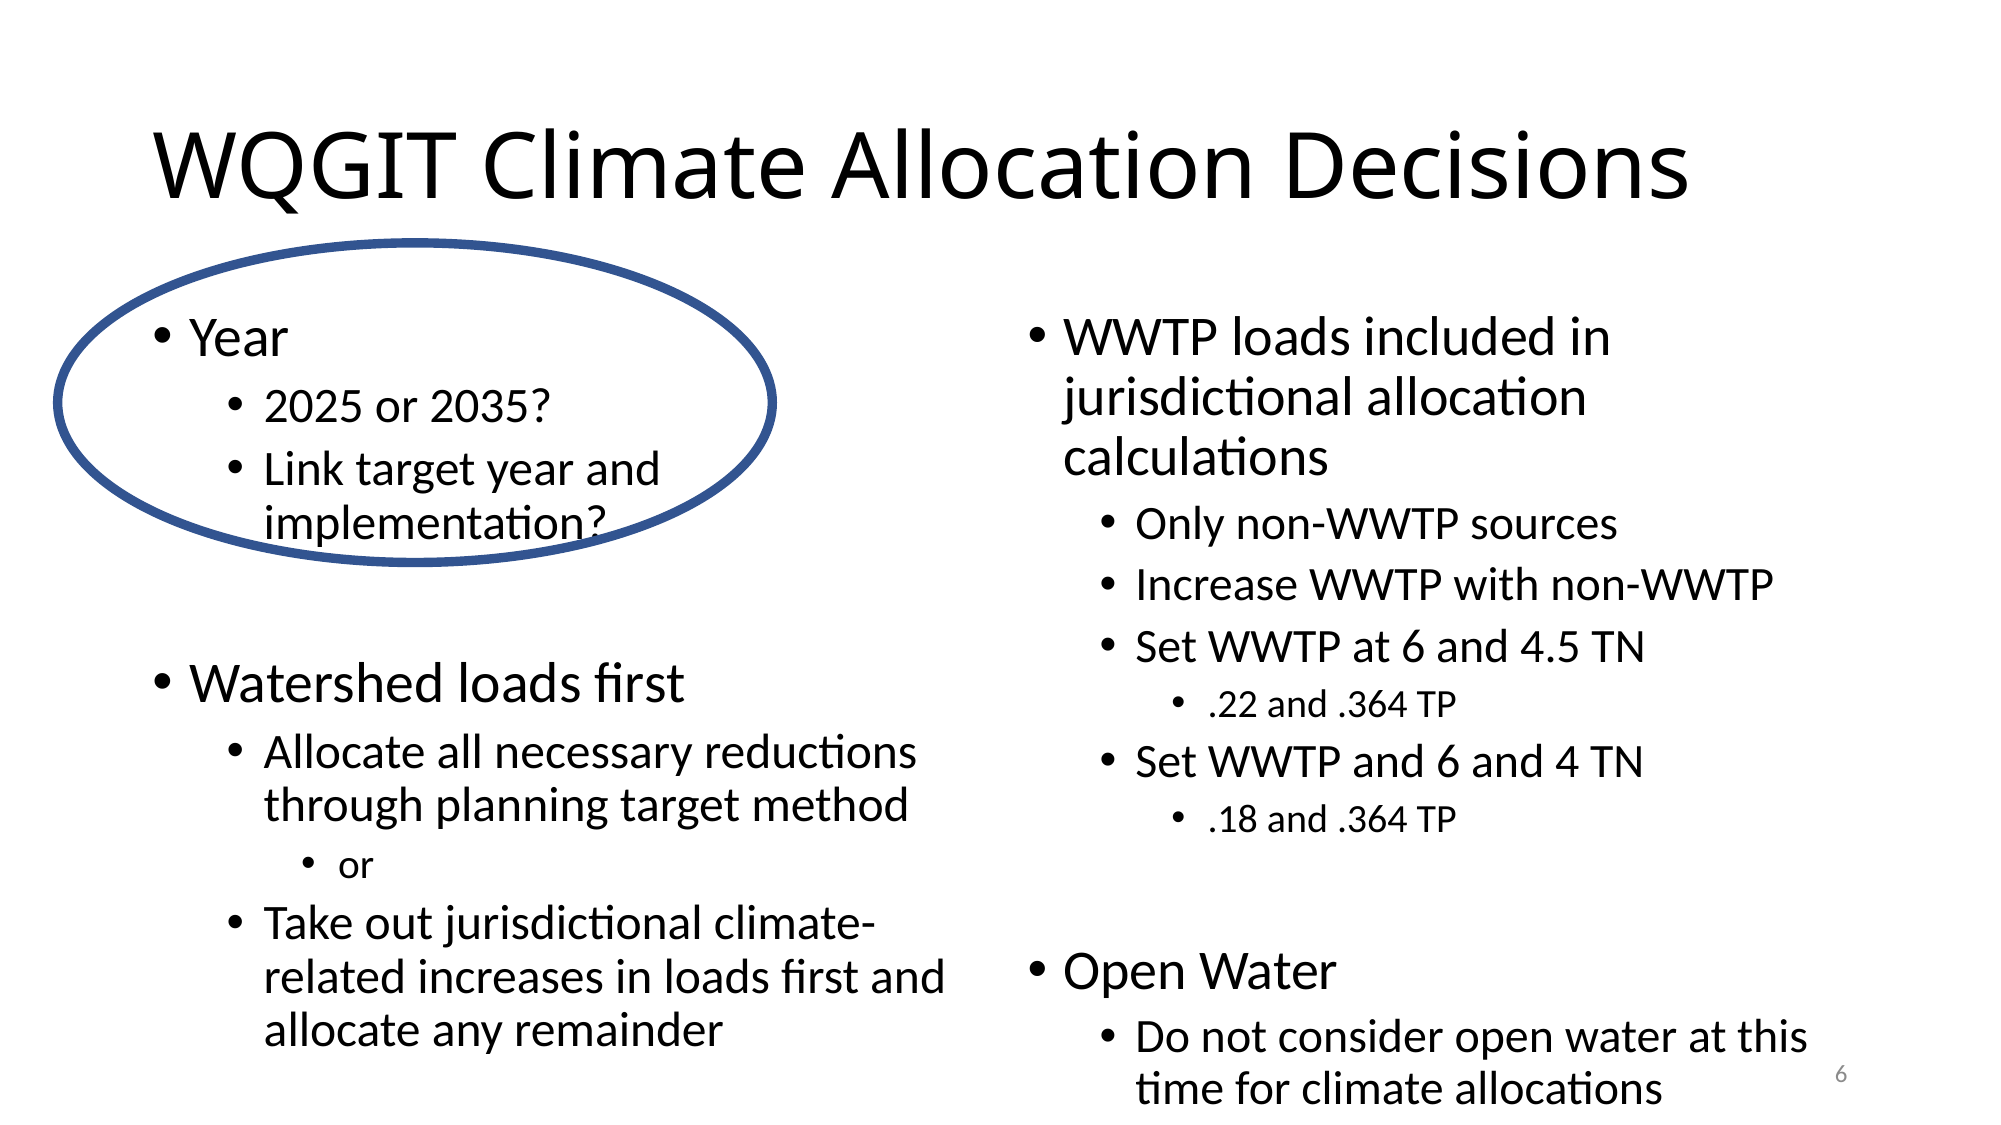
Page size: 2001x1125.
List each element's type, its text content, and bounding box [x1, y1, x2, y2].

slide_number 6 [1412, 1042, 1863, 1103]
title WQGIT Climate Allocation Decisions [137, 59, 1863, 278]
list Year 2025 or 2035? Link target year and implementation? Watershed loads first Allocate all necessary reductions through planning target method or Take out jurisdictional climate-related increases in loads first and allocate any remainder [137, 299, 988, 1066]
list WWTP loads included in jurisdictional allocation calculations Only non-WWTP sources Increase WWTP with non-WWTP Set WWTP at 6 and 4.5 TN .22 and .364 TP Set WWTP and 6 and 4 TN .18 and .364 TP Open Water Do not consider open water at this time for climate allocations [1012, 299, 1863, 1125]
text_box [56, 241, 774, 564]
